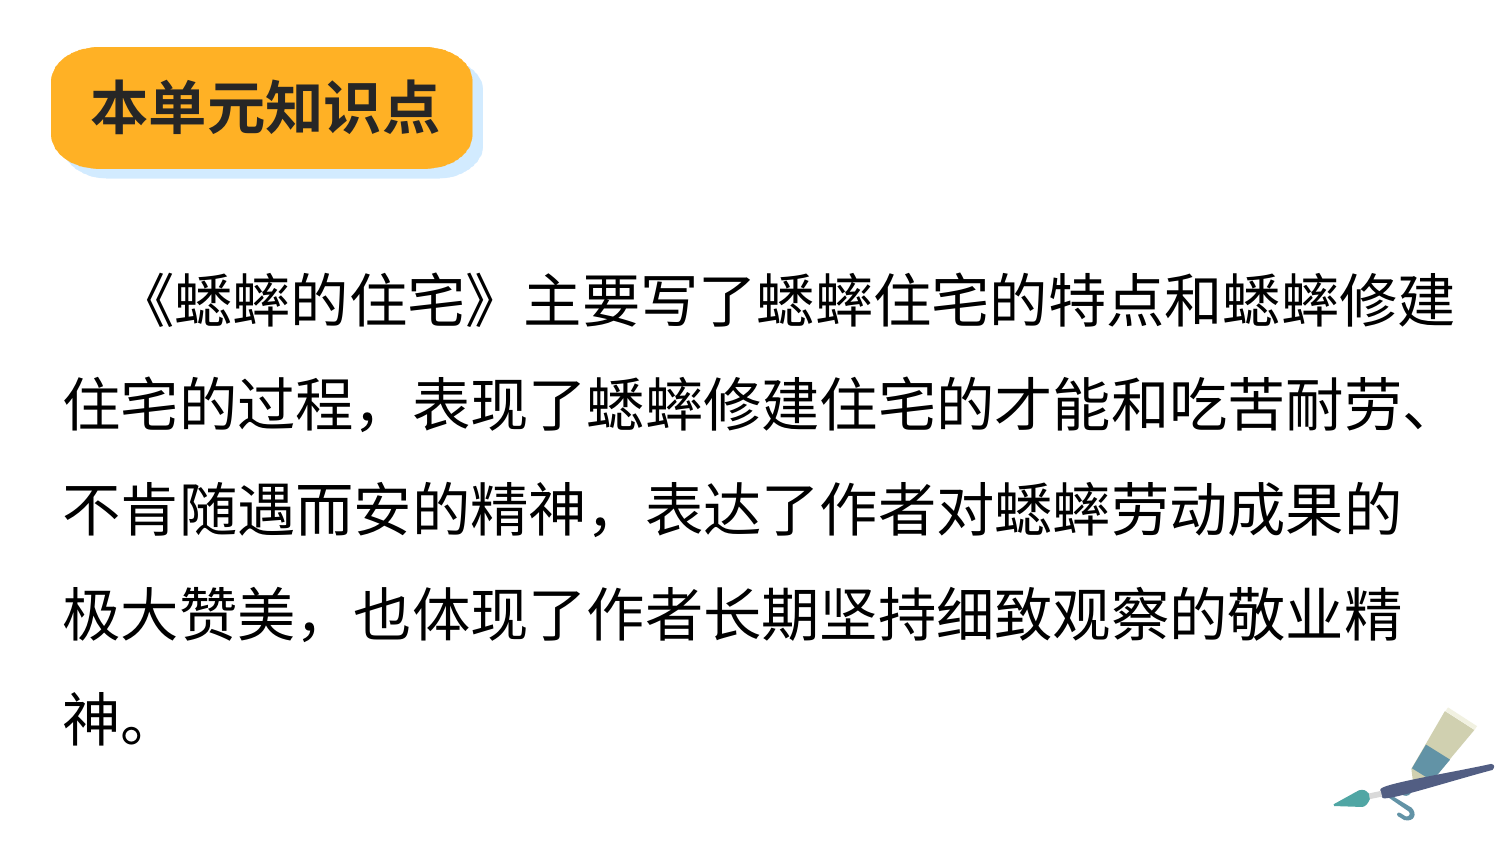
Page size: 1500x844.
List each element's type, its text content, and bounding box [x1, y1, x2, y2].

text_box 《蟋蟀的住宅》主要写了蟋蟀住宅的特点和蟋蟀修建住宅的过程，表现了蟋蟀修建住宅的才能和吃苦耐劳、不肯随遇而安的精神，表达了作者对蟋蟀劳动成果的极大赞美，也体现了作者长期坚持细致观察的敬业精神。 [51, 223, 1468, 759]
picture [51, 47, 483, 179]
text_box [1358, 708, 1481, 844]
